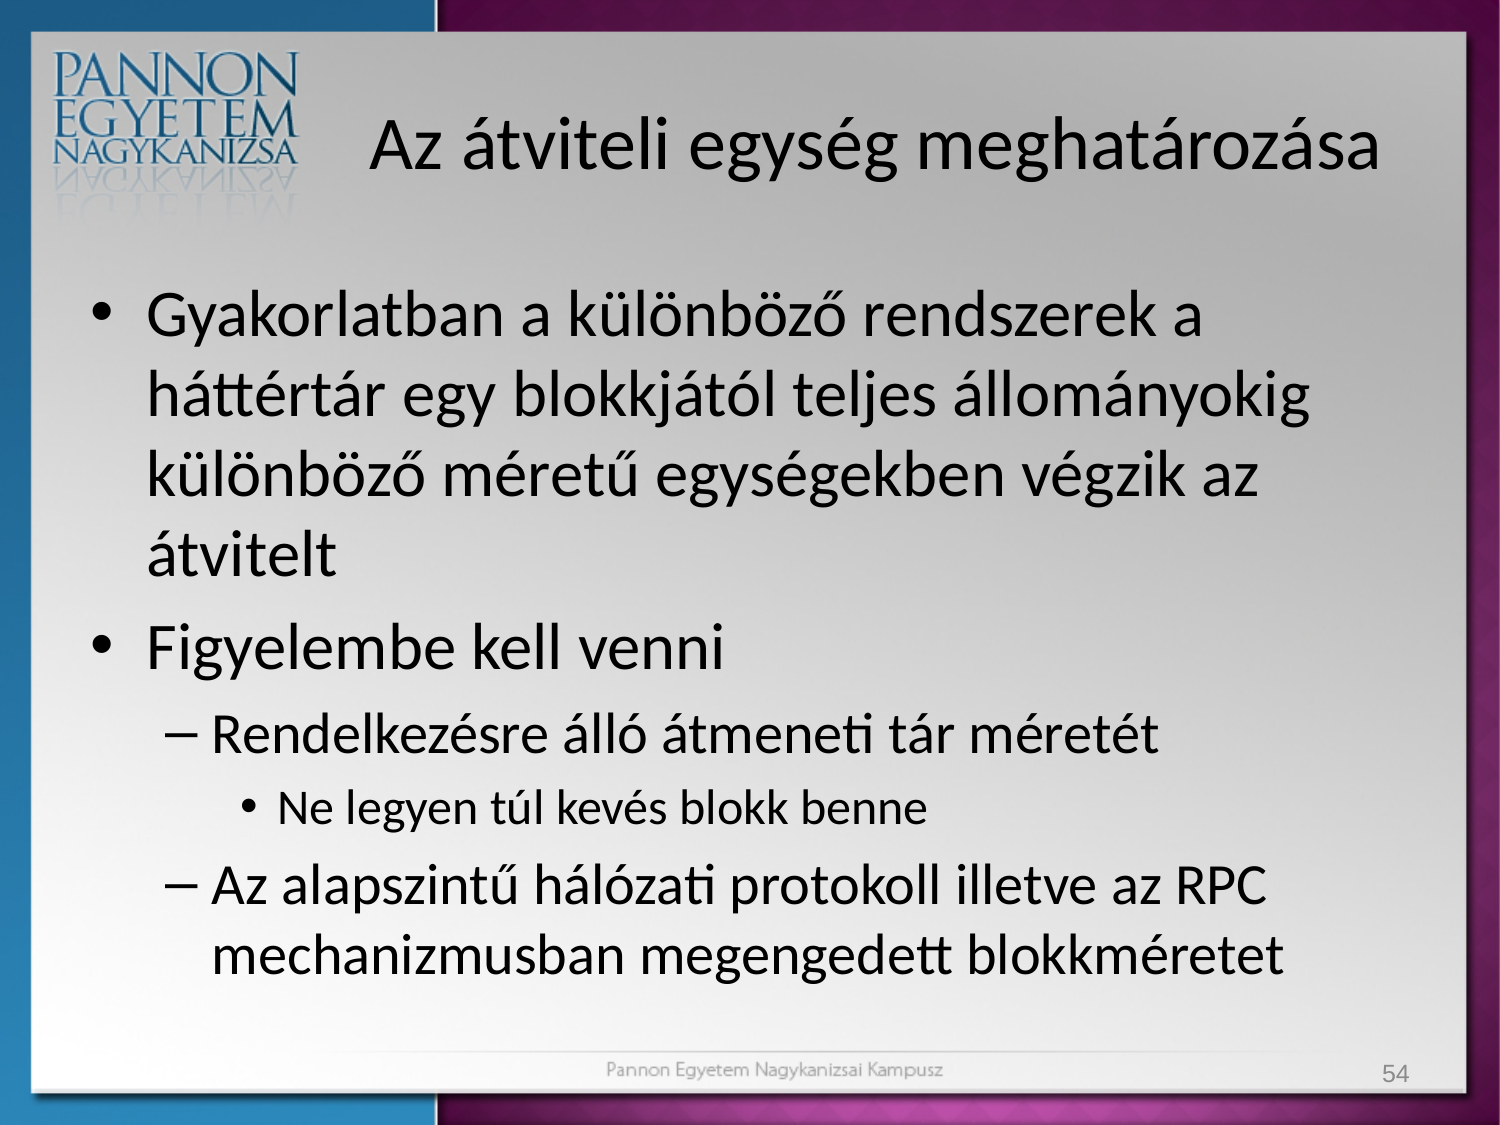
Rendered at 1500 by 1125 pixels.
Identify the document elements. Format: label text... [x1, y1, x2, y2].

picture [0, 0, 1500, 1125]
list Gyakorlatban a különböző rendszerek a háttértár egy blokkjától teljes állományokig különböző méretű egységekben végzik az átvitelt Figyelembe kell venni Rendelkezésre álló átmeneti tár méretét Ne legyen túl kevés blokk benne Az alapszintű hálózati protokoll illetve az RPC mechanizmusban megengedett blokkméretet [75, 262, 1425, 1038]
slide_number 54 [1074, 1042, 1425, 1103]
title Az átviteli egység meghatározása [328, 45, 1425, 233]
